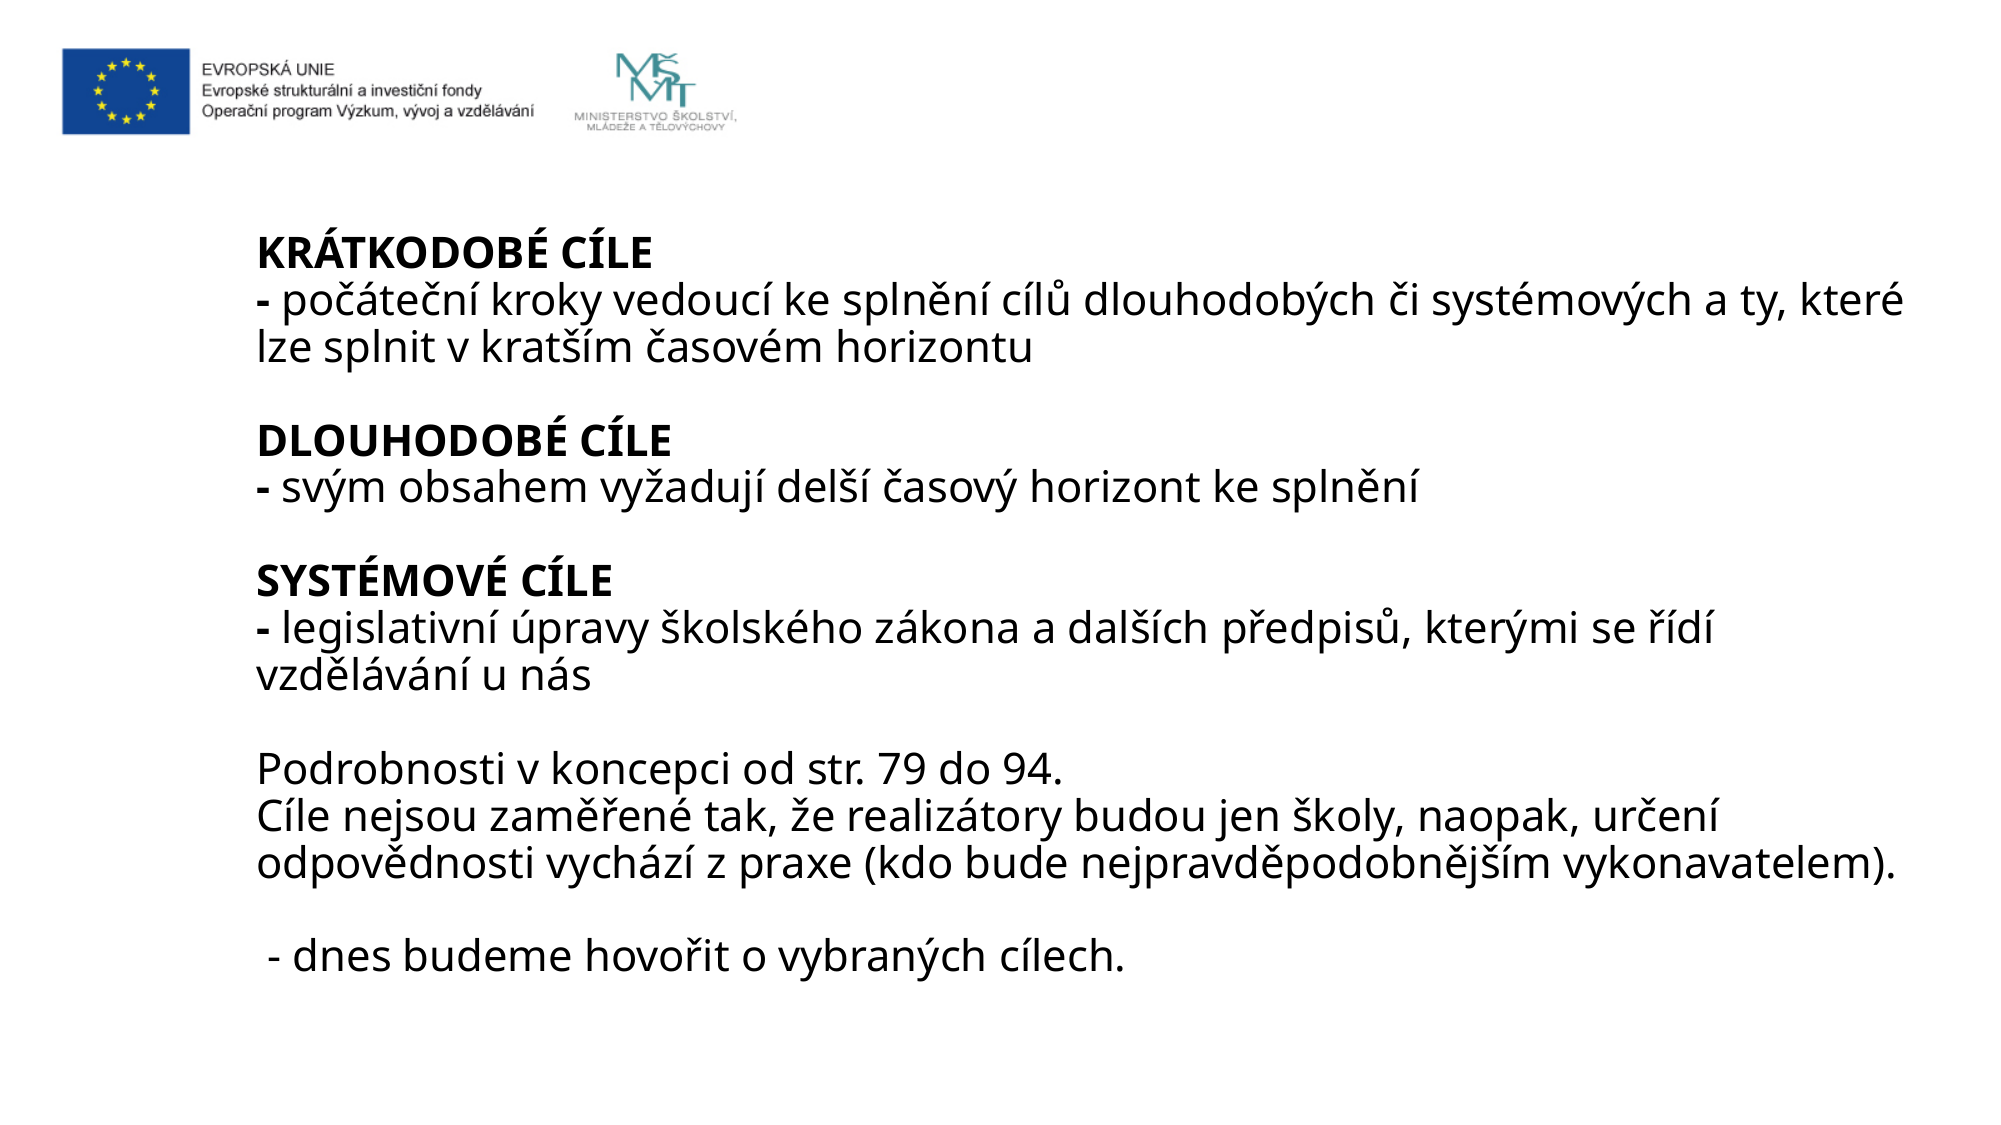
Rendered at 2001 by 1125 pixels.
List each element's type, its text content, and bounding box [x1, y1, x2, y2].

title KRÁTKODOBÉ CÍLE - počáteční kroky vedoucí ke splnění cílů dlouhodobých či systémových a ty, které lze splnit v kratším časovém horizontu DLOUHODOBÉ CÍLE - svým obsahem vyžadují delší časový horizont ke splnění SYSTÉMOVÉ CÍLE - legislativní úpravy školského zákona a dalších předpisů, kterými se řídí vzdělávání u nás Podrobnosti v koncepci od str. 79 do 94. Cíle nejsou zaměřené tak, že realizátory budou jen školy, naopak, určení odpovědnosti vychází z praxe (kdo bude nejpravděpodobnějším vykonavatelem). - dnes budeme hovořit o vybraných cílech. [241, 176, 1925, 1090]
picture [17, 7, 774, 177]
